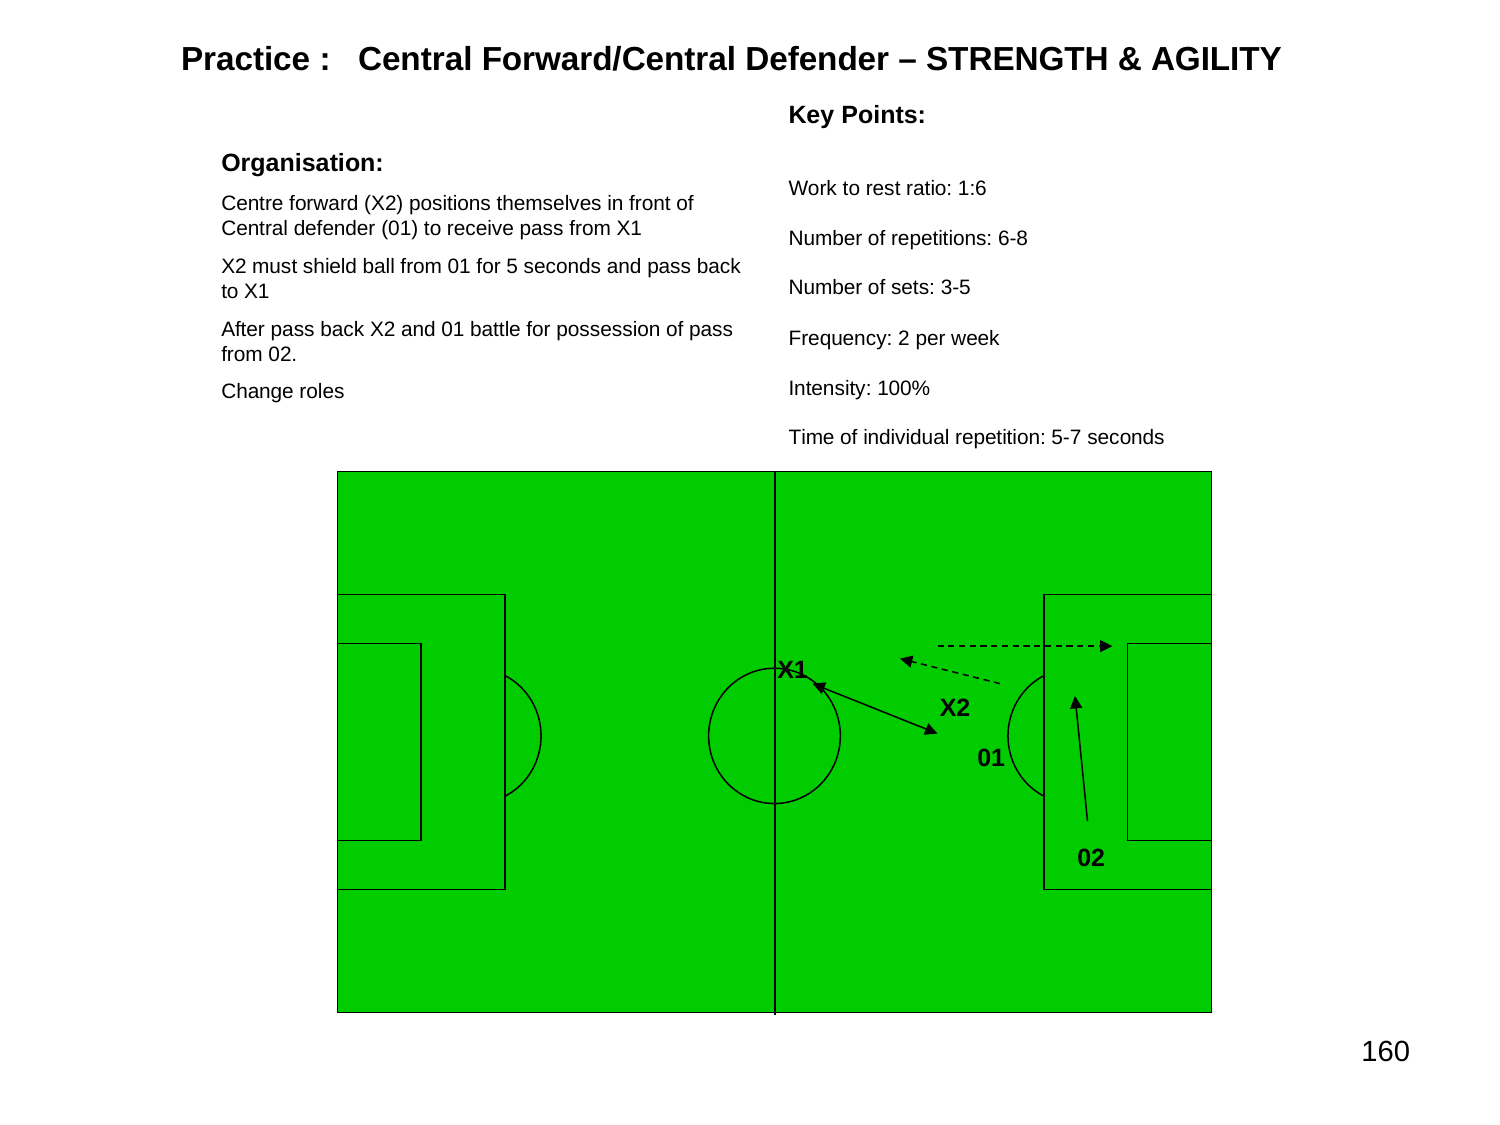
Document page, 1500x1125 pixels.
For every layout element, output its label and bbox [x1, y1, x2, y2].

text_box [159, 29, 1388, 457]
text_box [1074, 1024, 1425, 1103]
text_box [337, 471, 1212, 1015]
